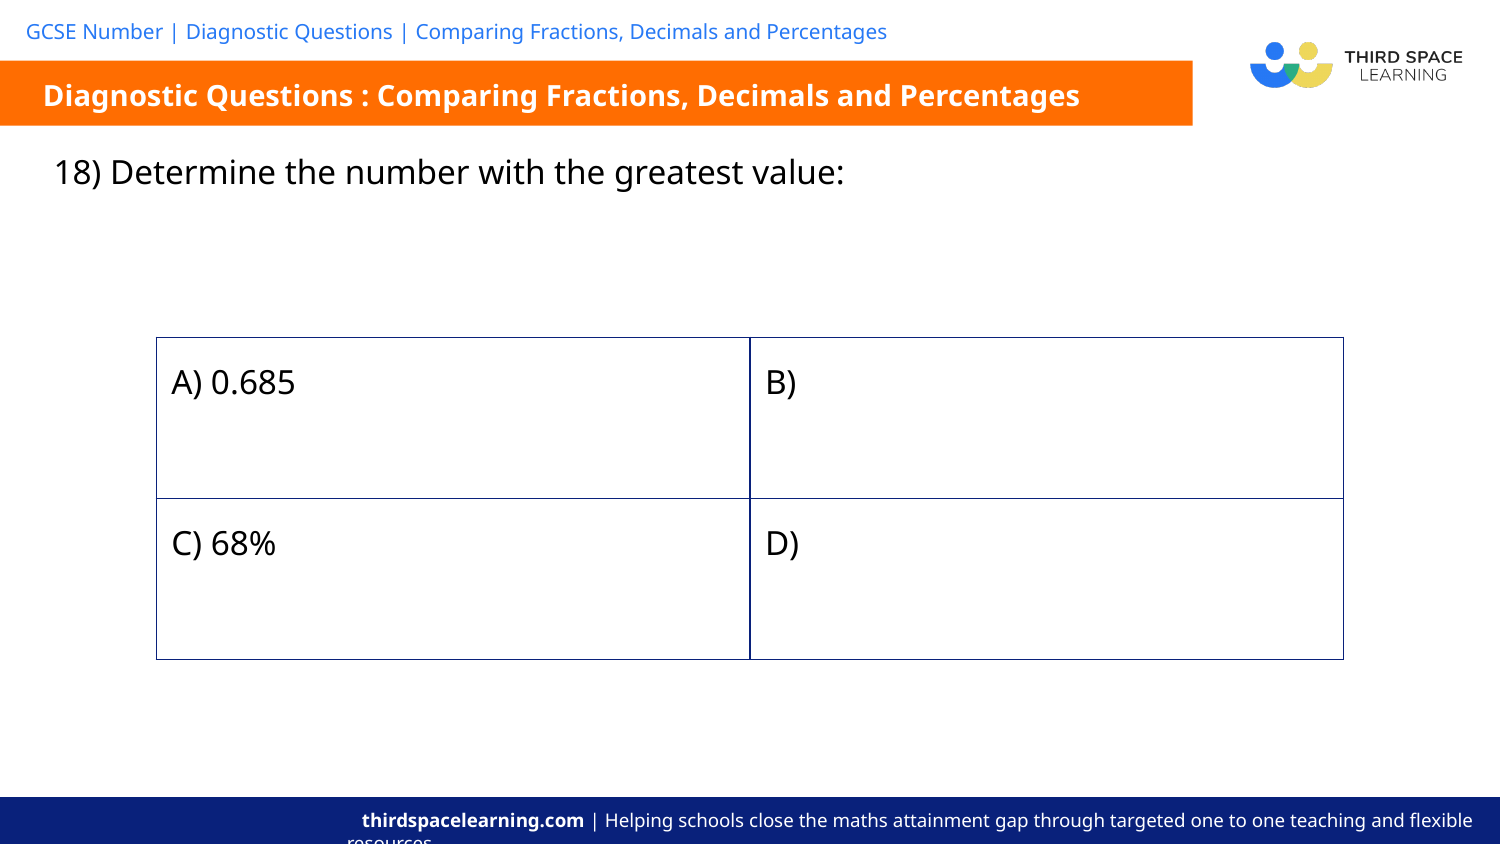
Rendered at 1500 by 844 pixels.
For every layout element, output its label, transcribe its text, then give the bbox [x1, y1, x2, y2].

picture [1250, 33, 1465, 99]
text_box Diagnostic Questions : Comparing Fractions, Decimals and Percentages [27, 61, 1187, 127]
